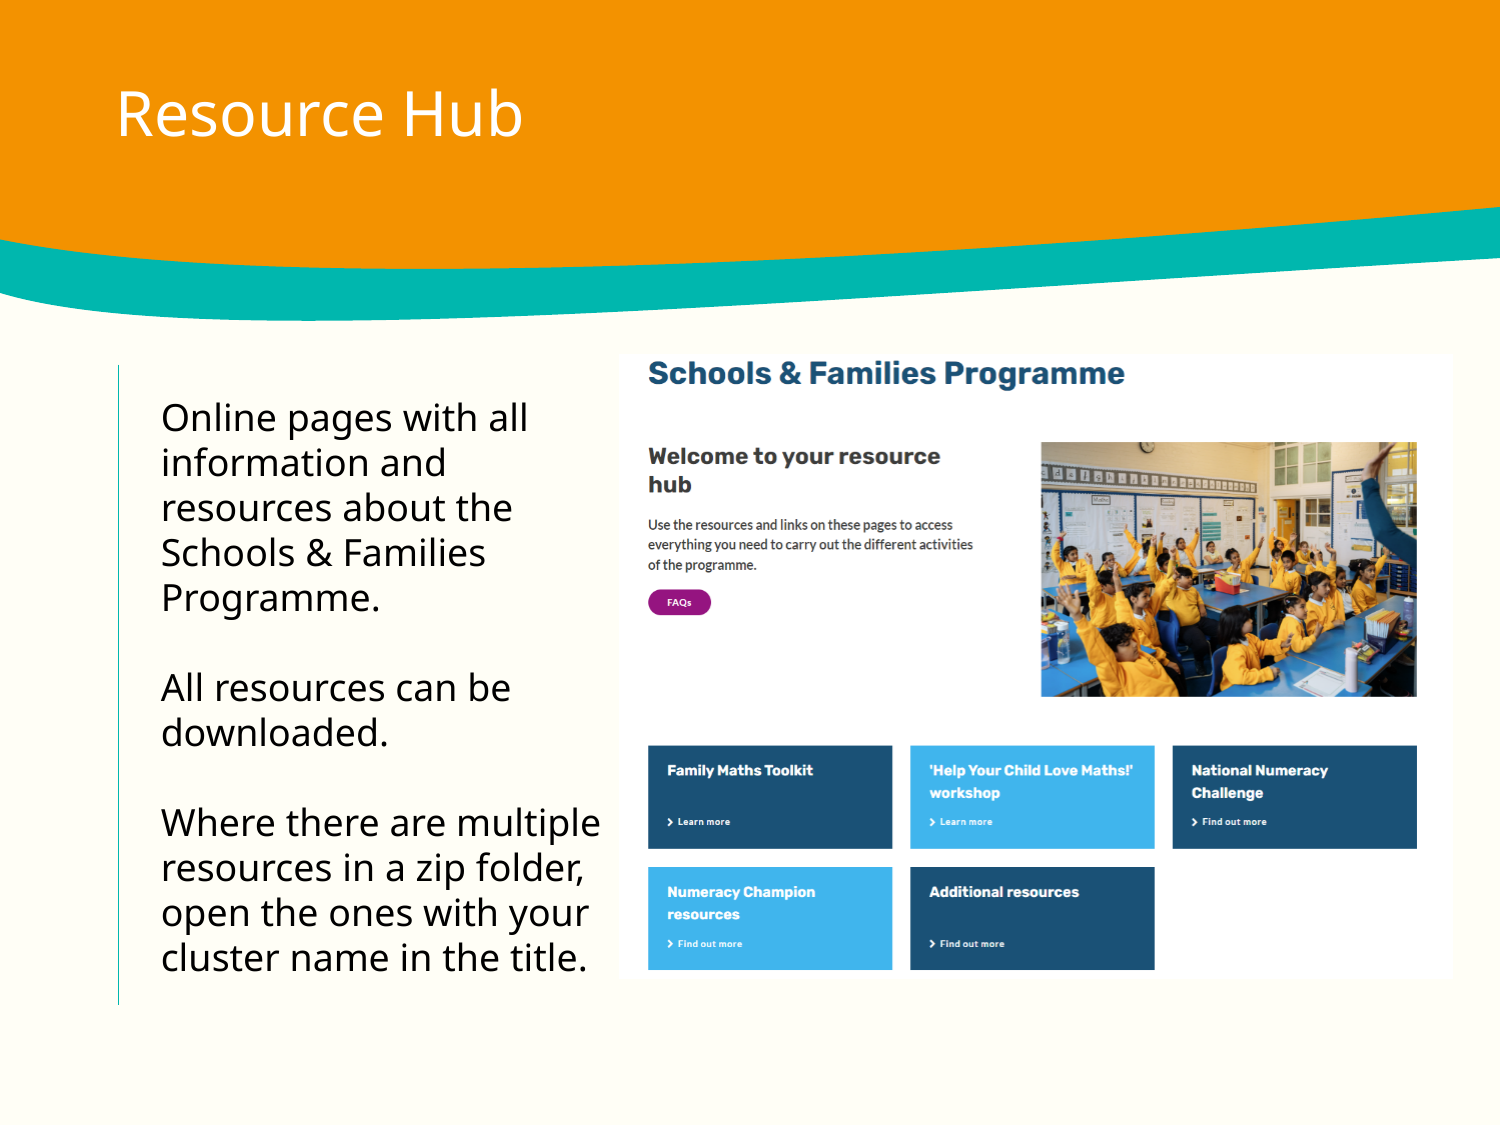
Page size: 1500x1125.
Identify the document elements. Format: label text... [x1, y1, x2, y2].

picture [618, 354, 1453, 979]
text_box Online pages with all information and resources about the Schools & Families Programme. All resources can be downloaded. Where there are multiple resources in a zip folder, open the ones with your cluster name in the title. [145, 386, 639, 987]
list Resource Hub [100, 67, 1411, 258]
